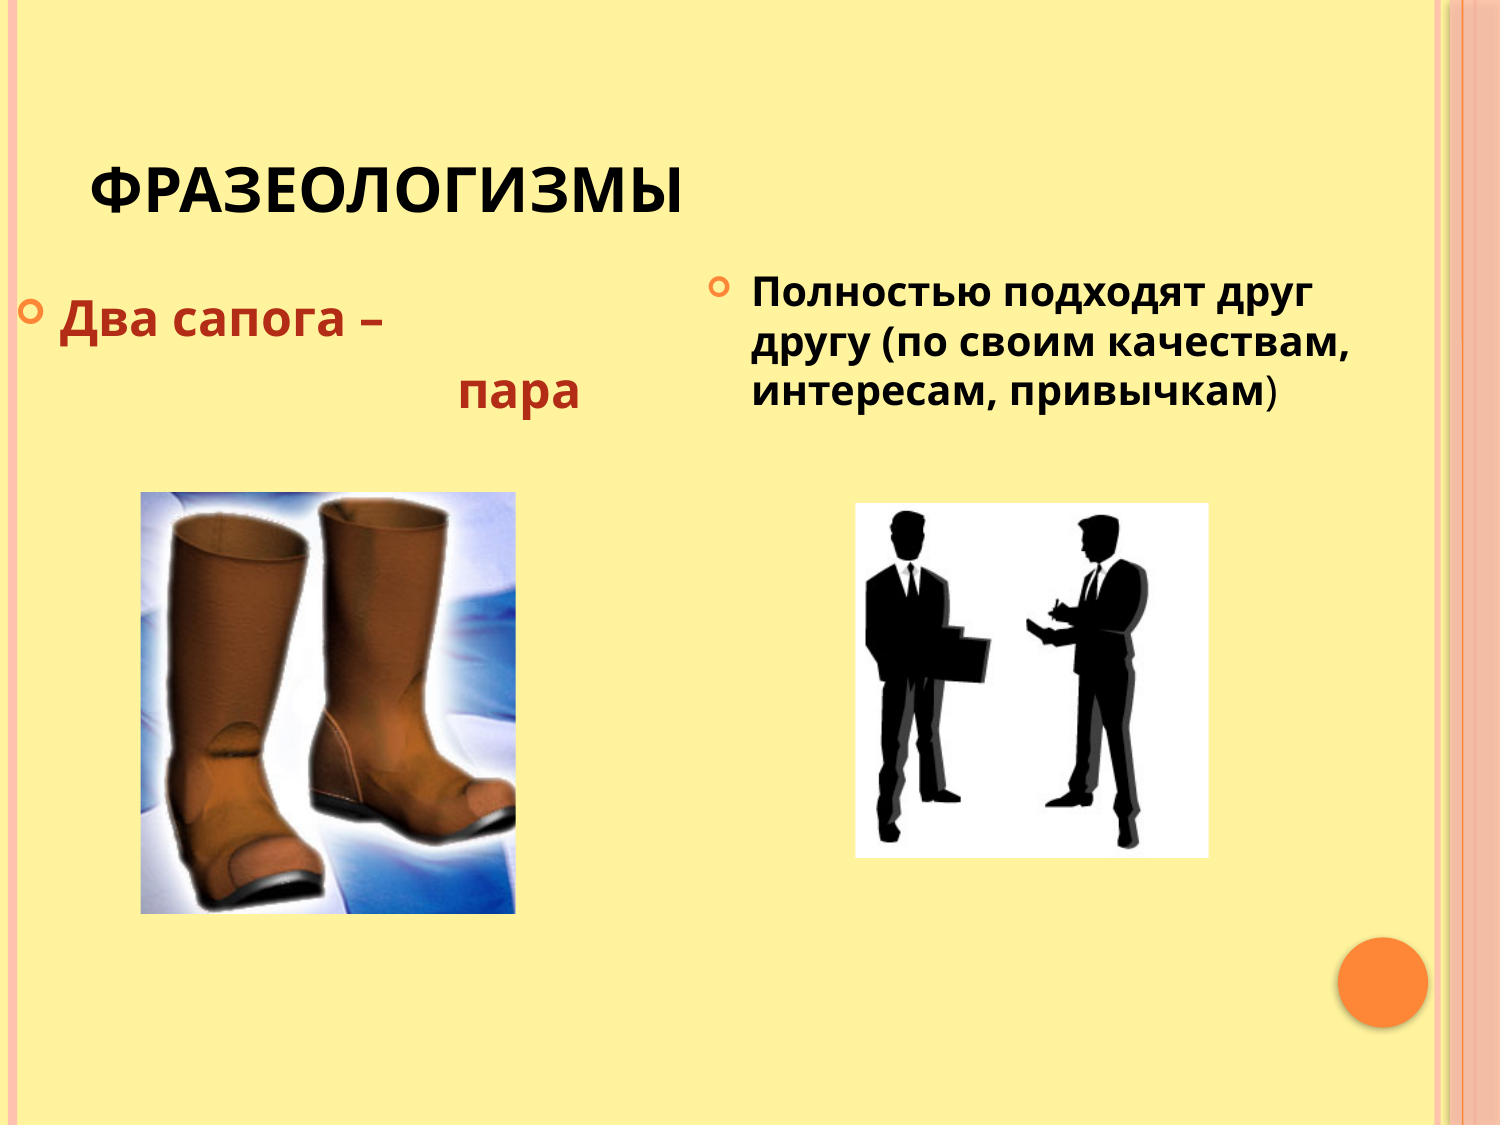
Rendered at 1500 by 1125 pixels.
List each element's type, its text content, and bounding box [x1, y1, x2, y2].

list Два сапога – пара [0, 278, 691, 397]
list Полностью подходят друг другу (по своим качествам, интересам, привычкам) [691, 257, 1407, 423]
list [140, 491, 517, 915]
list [854, 503, 1210, 858]
title Фразеологизмы [75, 45, 1300, 233]
